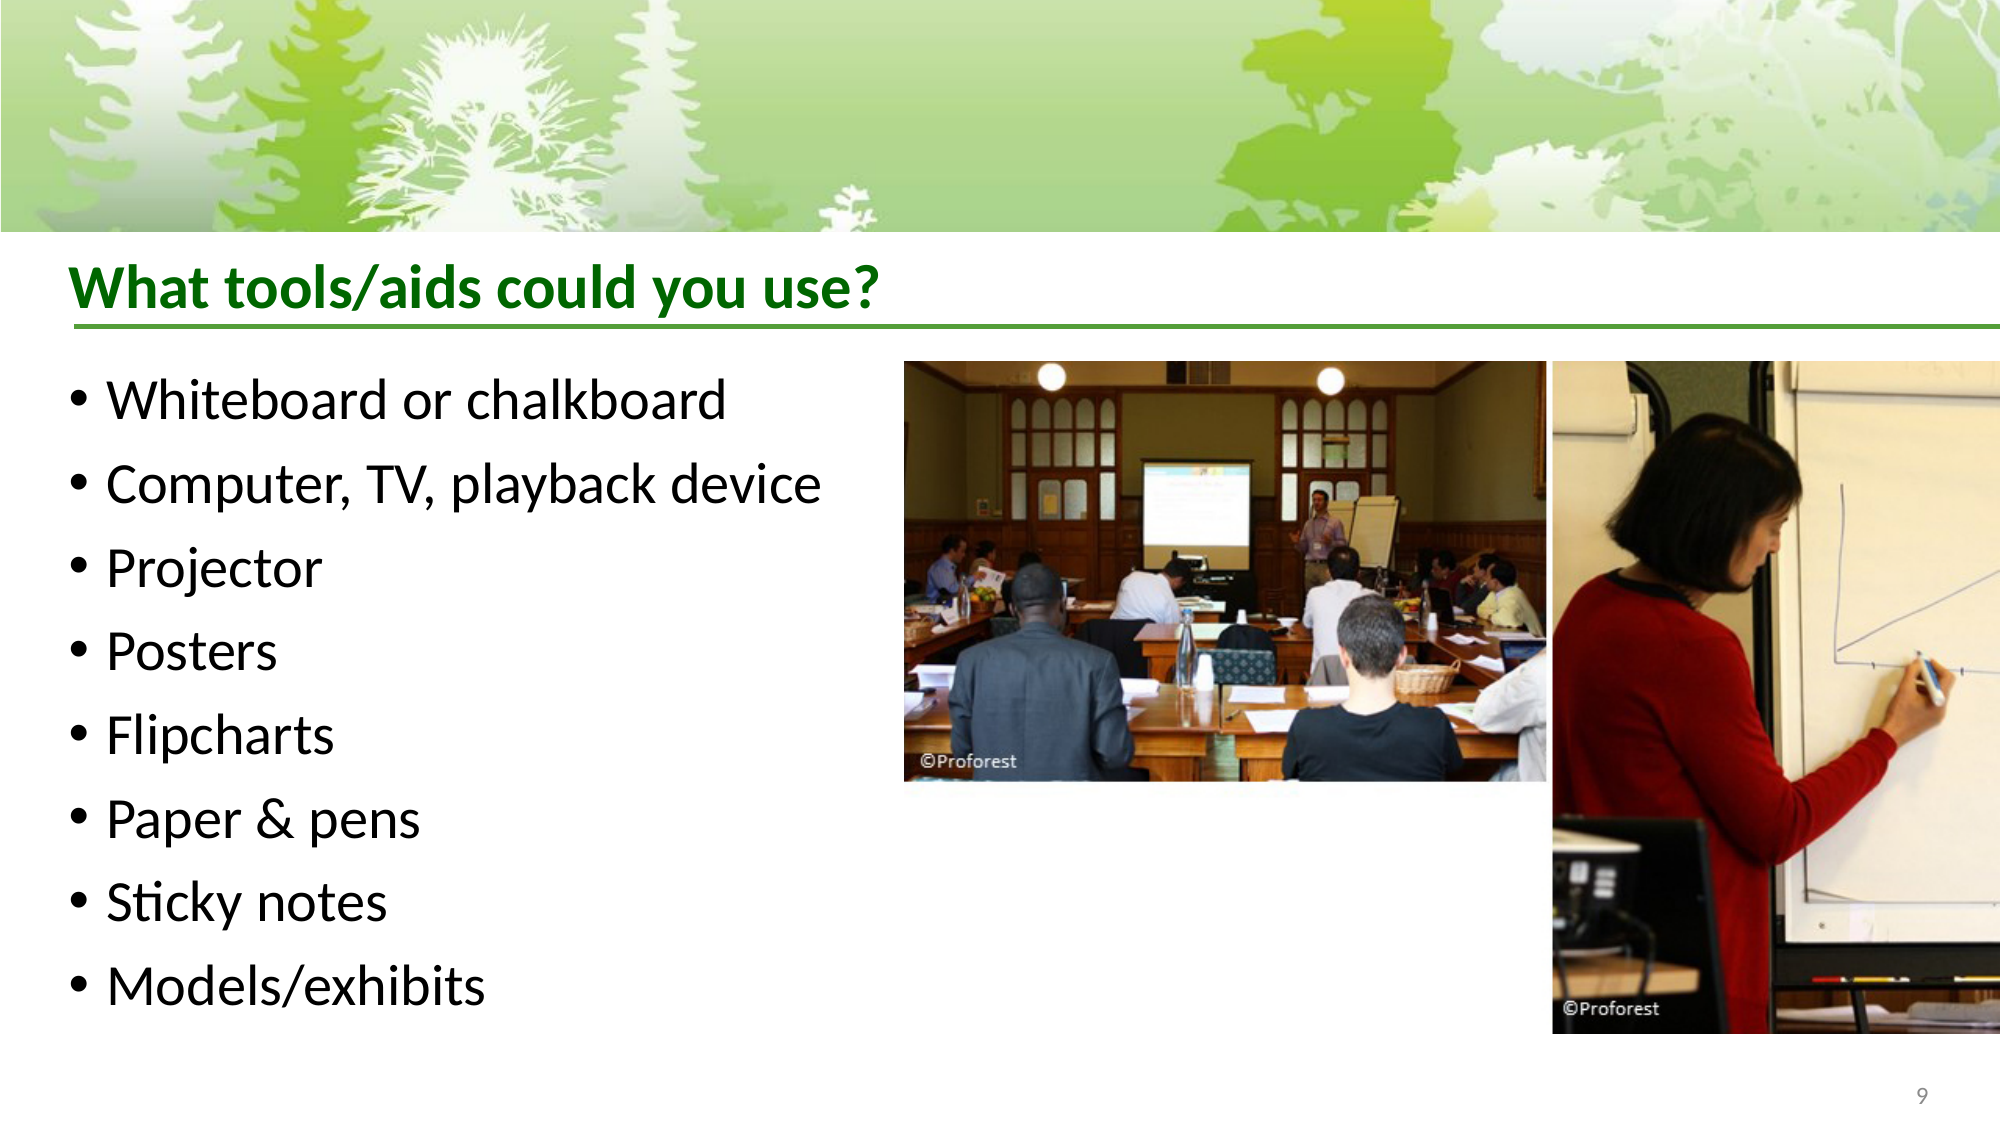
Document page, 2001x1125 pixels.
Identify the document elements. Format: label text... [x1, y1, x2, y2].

picture [0, 0, 2000, 232]
title What tools/aids could you use? [53, 194, 1404, 362]
picture [904, 361, 2000, 1034]
slide_number 9 [1493, 1065, 1944, 1125]
list Whiteboard or chalkboard Computer, TV, playback device Projector Posters Flipcharts Paper & pens Sticky notes Models/exhibits [53, 362, 1404, 1105]
